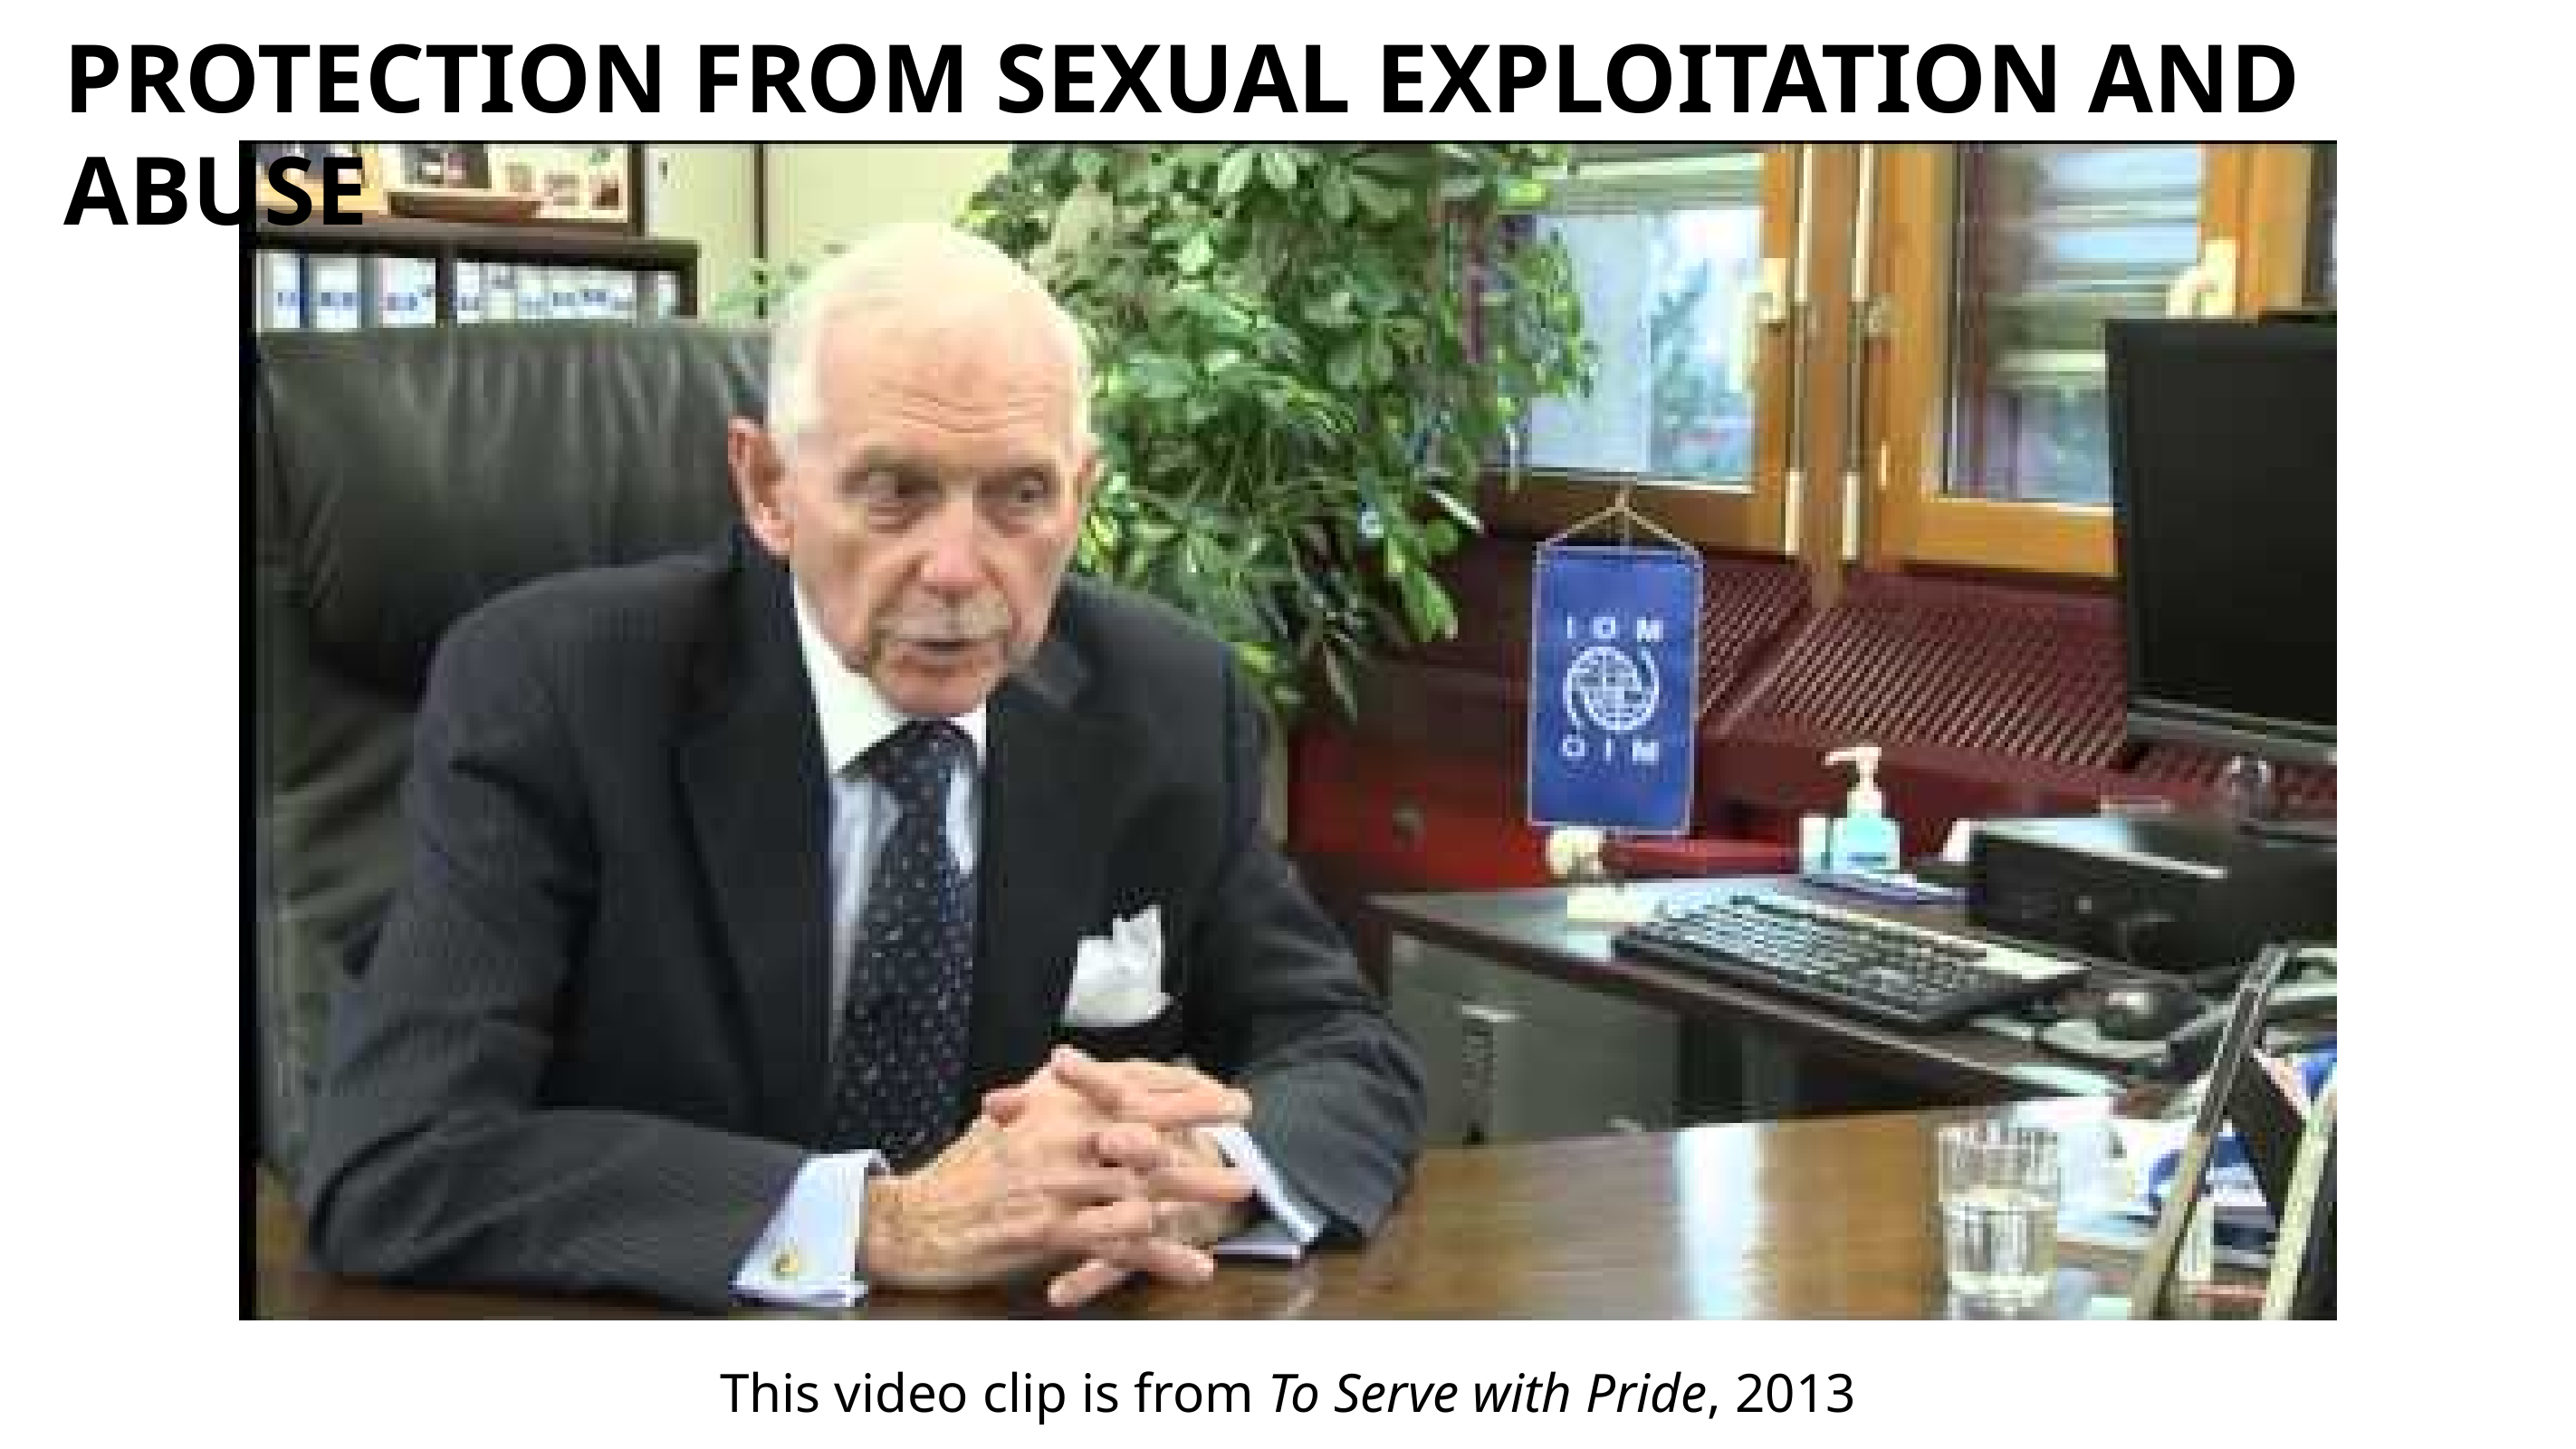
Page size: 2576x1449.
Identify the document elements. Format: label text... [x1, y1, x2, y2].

title Protection from sexual exploitation and abuse [55, 10, 2520, 179]
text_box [237, 139, 2338, 1321]
text_box This video clip is from To Serve with Pride, 2013 [712, 1352, 1863, 1431]
